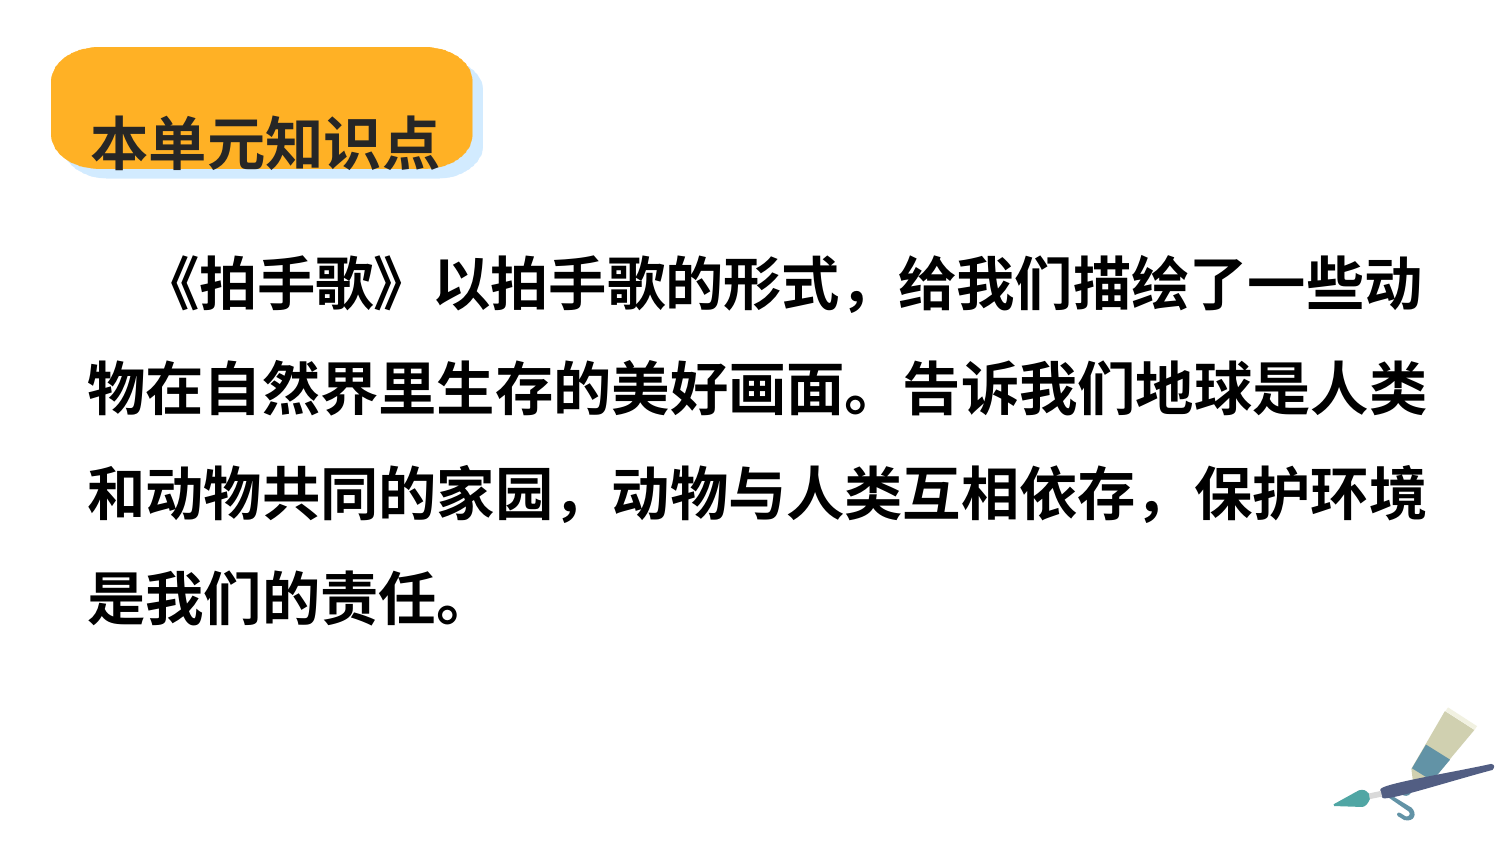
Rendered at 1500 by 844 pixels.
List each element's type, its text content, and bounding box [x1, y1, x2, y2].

text_box 《拍手歌》以拍手歌的形式，给我们描绘了一些动物在自然界里生存的美好画面。告诉我们地球是人类和动物共同的家园，动物与人类互相依存，保护环境是我们的责任。 [76, 206, 1493, 638]
picture [51, 47, 483, 179]
text_box 本单元知识点 [76, 179, 483, 184]
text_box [1358, 708, 1481, 844]
